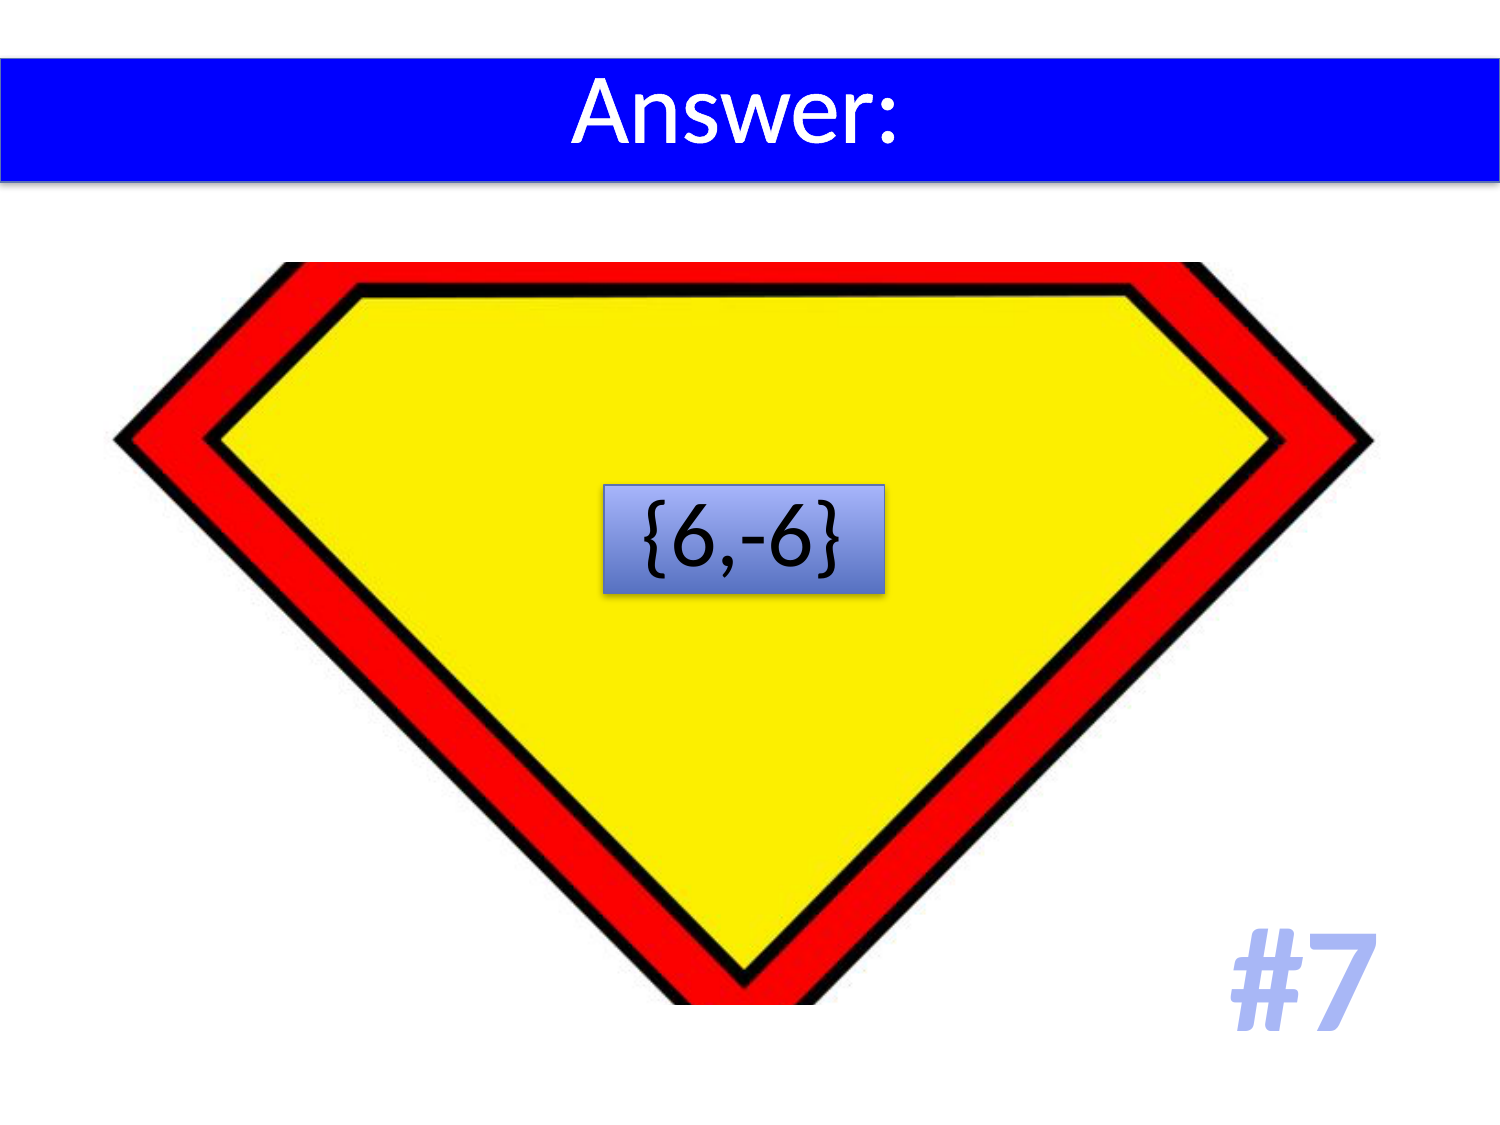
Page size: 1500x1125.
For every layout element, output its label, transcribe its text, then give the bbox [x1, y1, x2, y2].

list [74, 262, 1426, 1006]
text_box [0, 58, 1500, 183]
text_box Answer: [280, 35, 1193, 170]
text_box #7 [1214, 1014, 1420, 1070]
